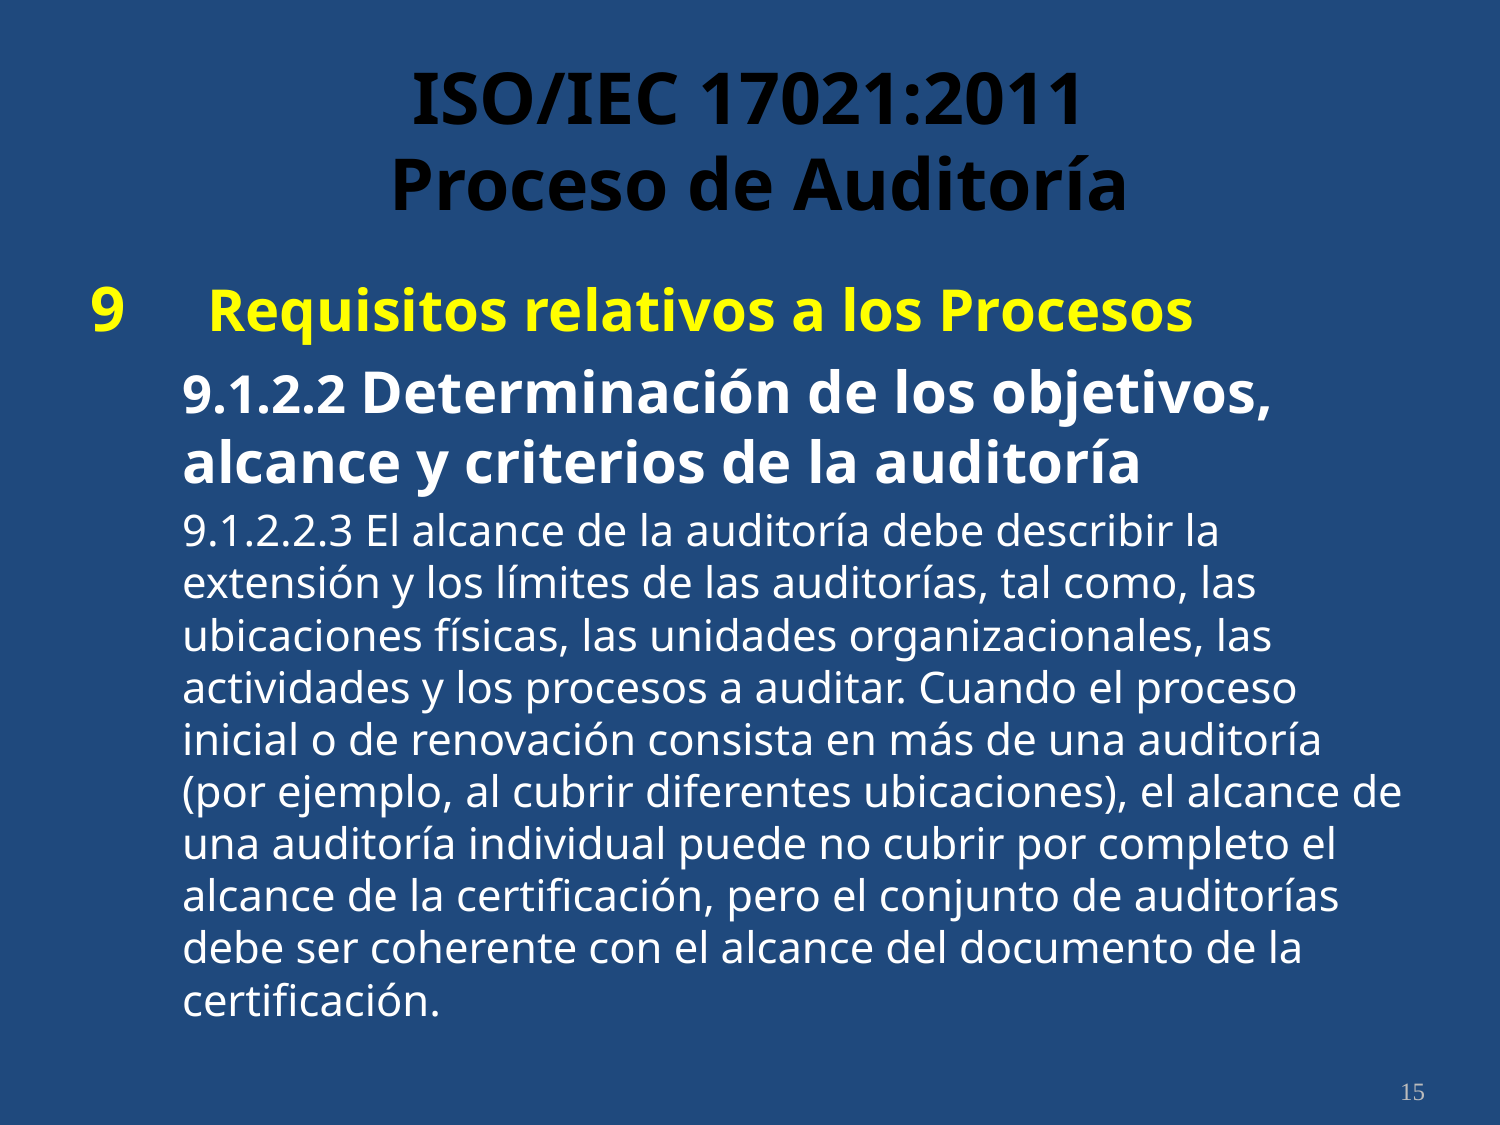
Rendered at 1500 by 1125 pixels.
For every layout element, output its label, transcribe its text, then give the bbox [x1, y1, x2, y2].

title ISO/IEC 17021:2011 Proceso de Auditoría [75, 45, 1425, 233]
slide_number 15 [1299, 1052, 1425, 1113]
list 9 Requisitos relativos a los Procesos 9.1.2.2 Determinación de los objetivos, alcance y criterios de la auditoría 9.1.2.2.3 El alcance de la auditoría debe describir la extensión y los límites de las auditorías, tal como, las ubicaciones físicas, las unidades organizacionales, las actividades y los procesos a auditar. Cuando el proceso inicial o de renovación consista en más de una auditoría (por ejemplo, al cubrir diferentes ubicaciones), el alcance de una auditoría individual puede no cubrir por completo el alcance de la certificación, pero el conjunto de auditorías debe ser coherente con el alcance del documento de la certificación. [74, 262, 1426, 1036]
